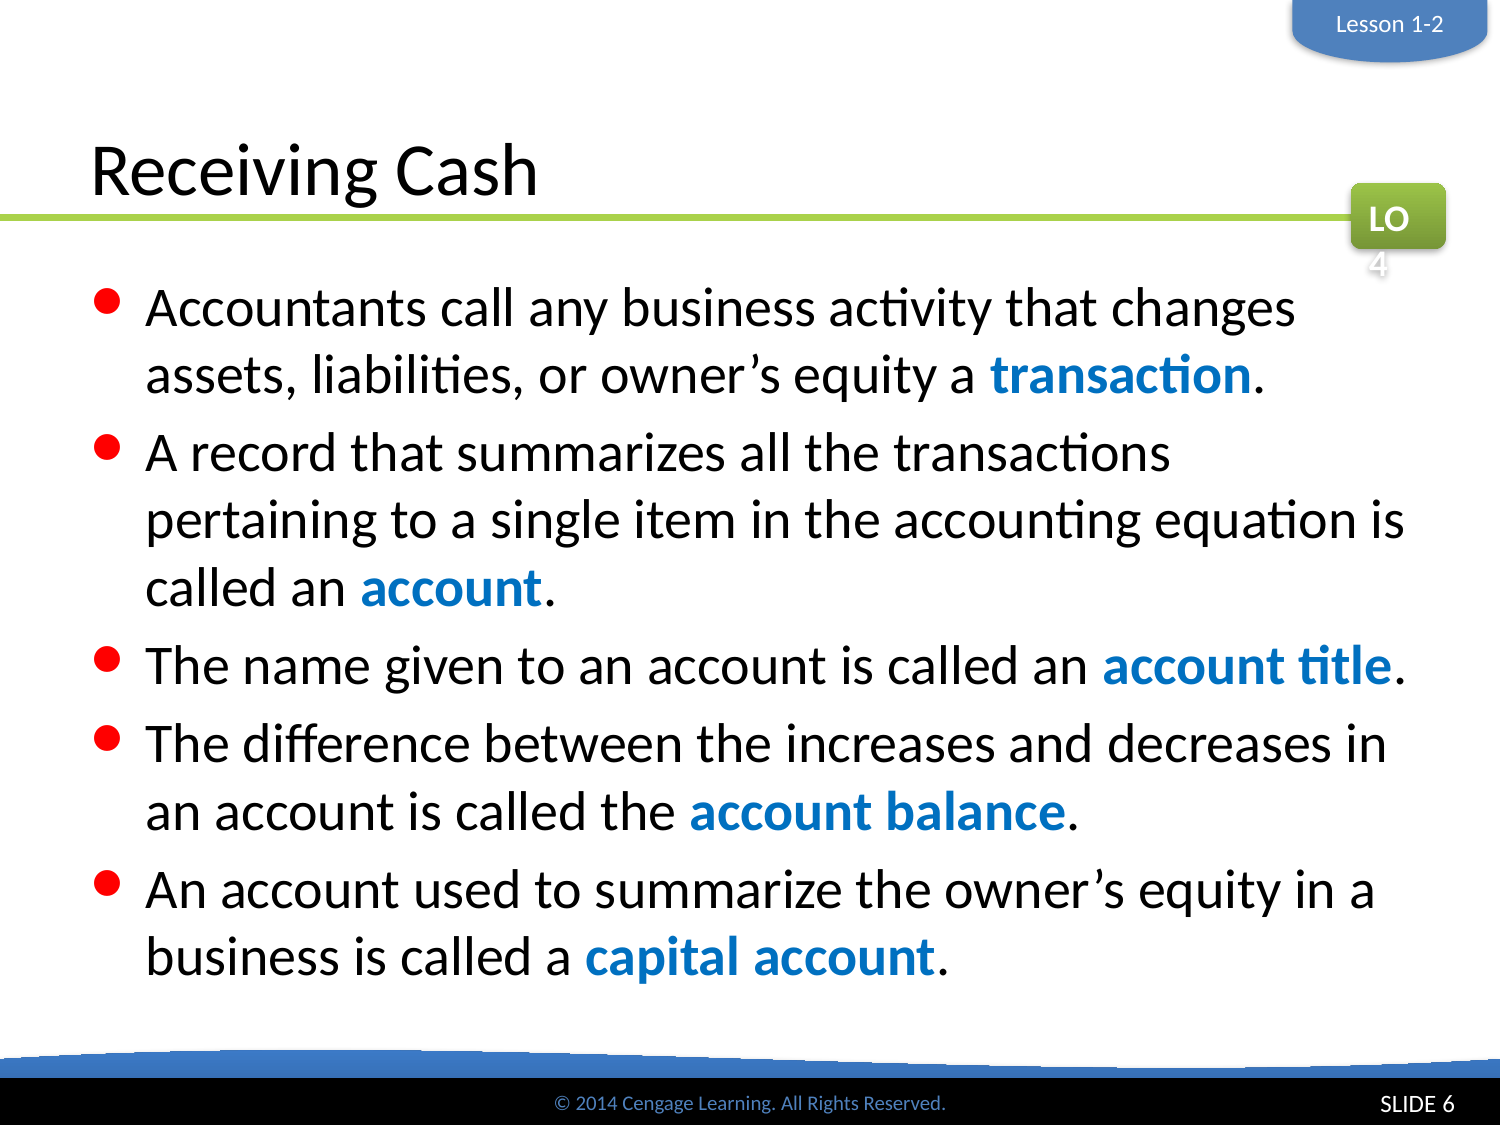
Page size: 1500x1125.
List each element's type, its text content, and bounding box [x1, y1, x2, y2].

title Receiving Cash [75, 29, 1350, 218]
slide_number SLIDE 6 [1170, 1080, 1470, 1125]
text_box LO4 [1350, 183, 1446, 250]
list Accountants call any business activity that changes assets, liabilities, or owner’s equity a transaction. A record that summarizes all the transactions pertaining to a single item in the accounting equation is called an account. The name given to an account is called an account title. The difference between the increases and decreases in an account is called the account balance. An account used to summarize the owner’s equity in a business is called a capital account. [75, 262, 1425, 1005]
text_box [1292, 0, 1488, 63]
text_box Lesson 1-2 [1321, 0, 1459, 45]
